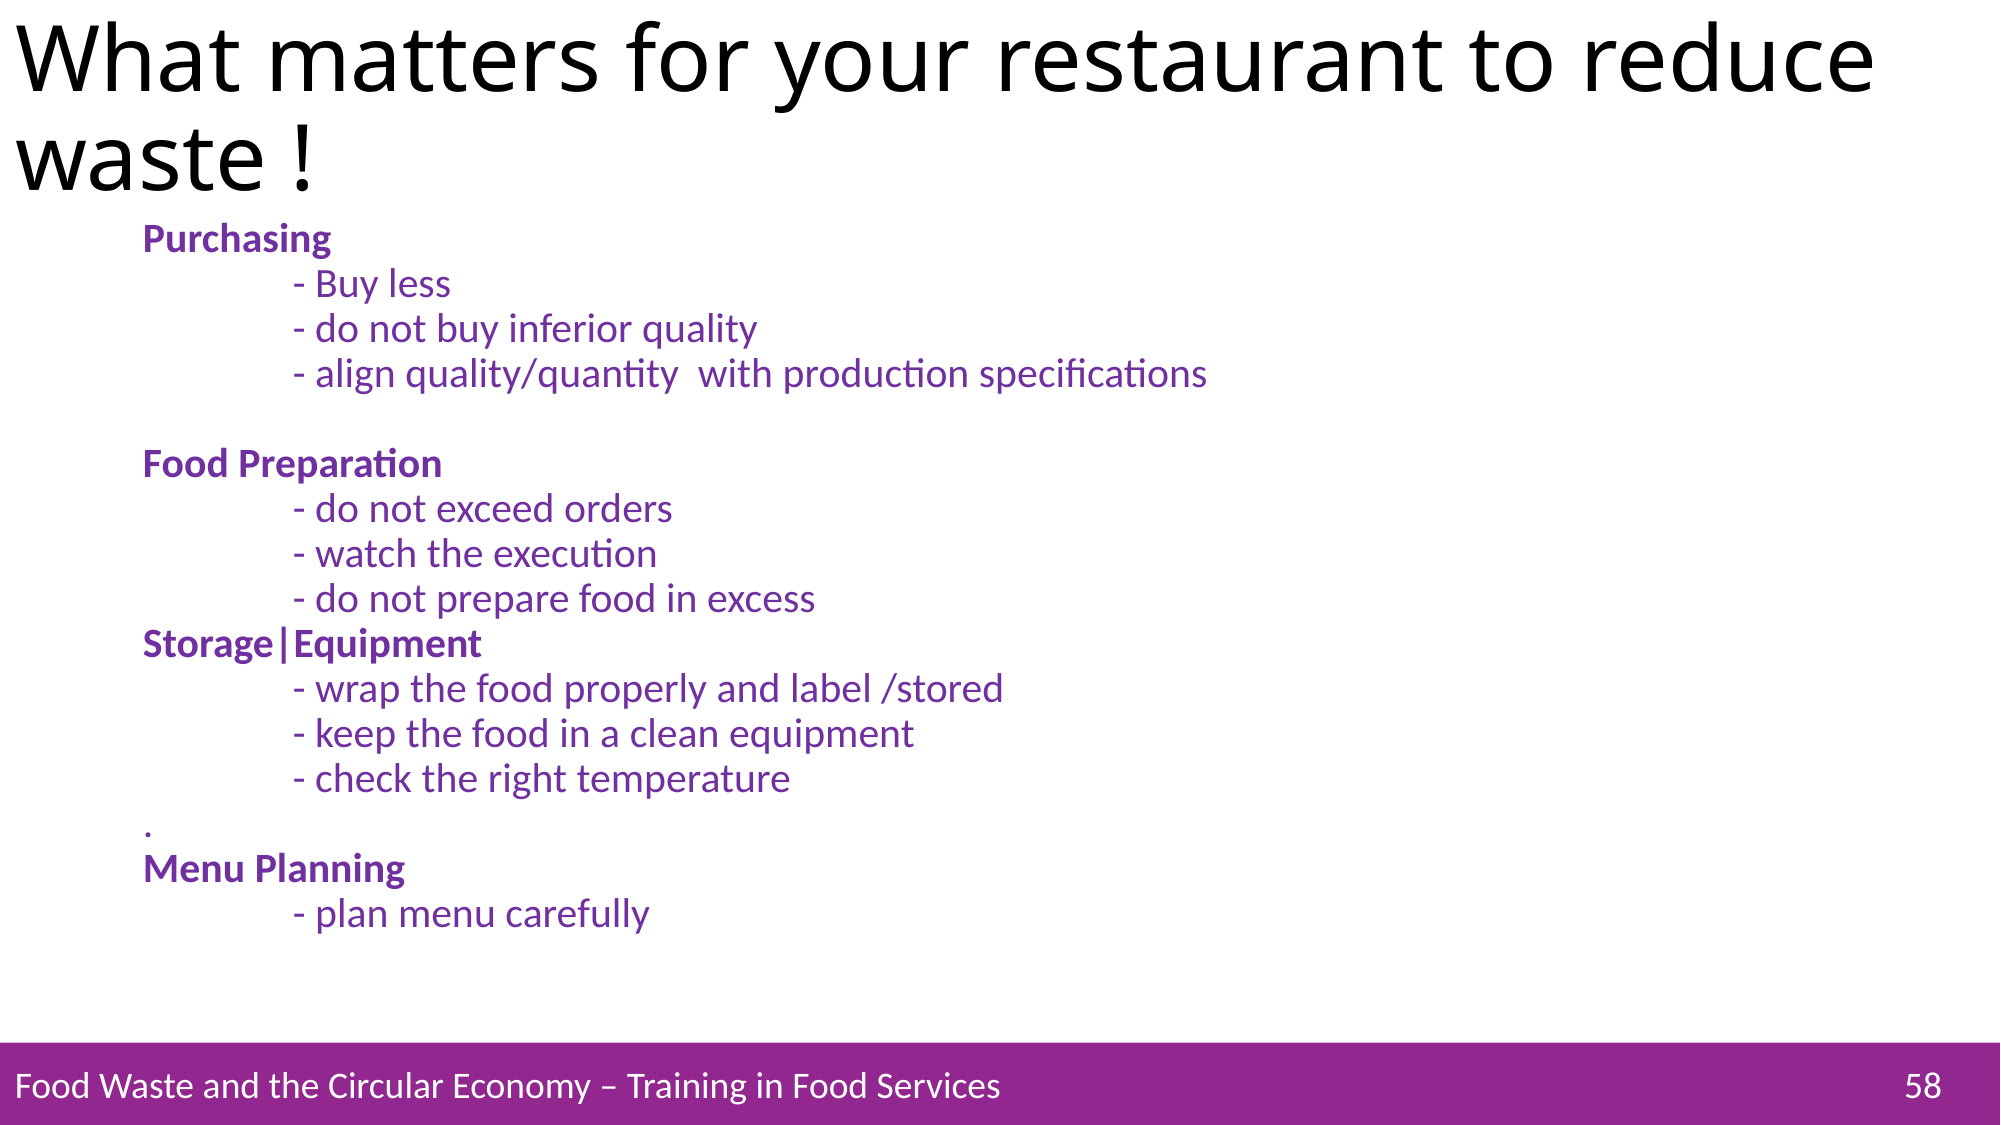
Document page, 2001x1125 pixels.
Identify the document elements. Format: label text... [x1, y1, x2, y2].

text_box What matters for your restaurant to reduce waste ! [0, 0, 2000, 224]
text_box Purchasing - Buy less - do not buy inferior quality - align quality/quantity with production specifications Food Preparation - do not exceed orders - watch the execution - do not prepare food in excess Storage|Equipment - wrap the food properly and label /stored - keep the food in a clean equipment - check the right temperature . Menu Planning - plan menu carefully [127, 209, 1610, 989]
